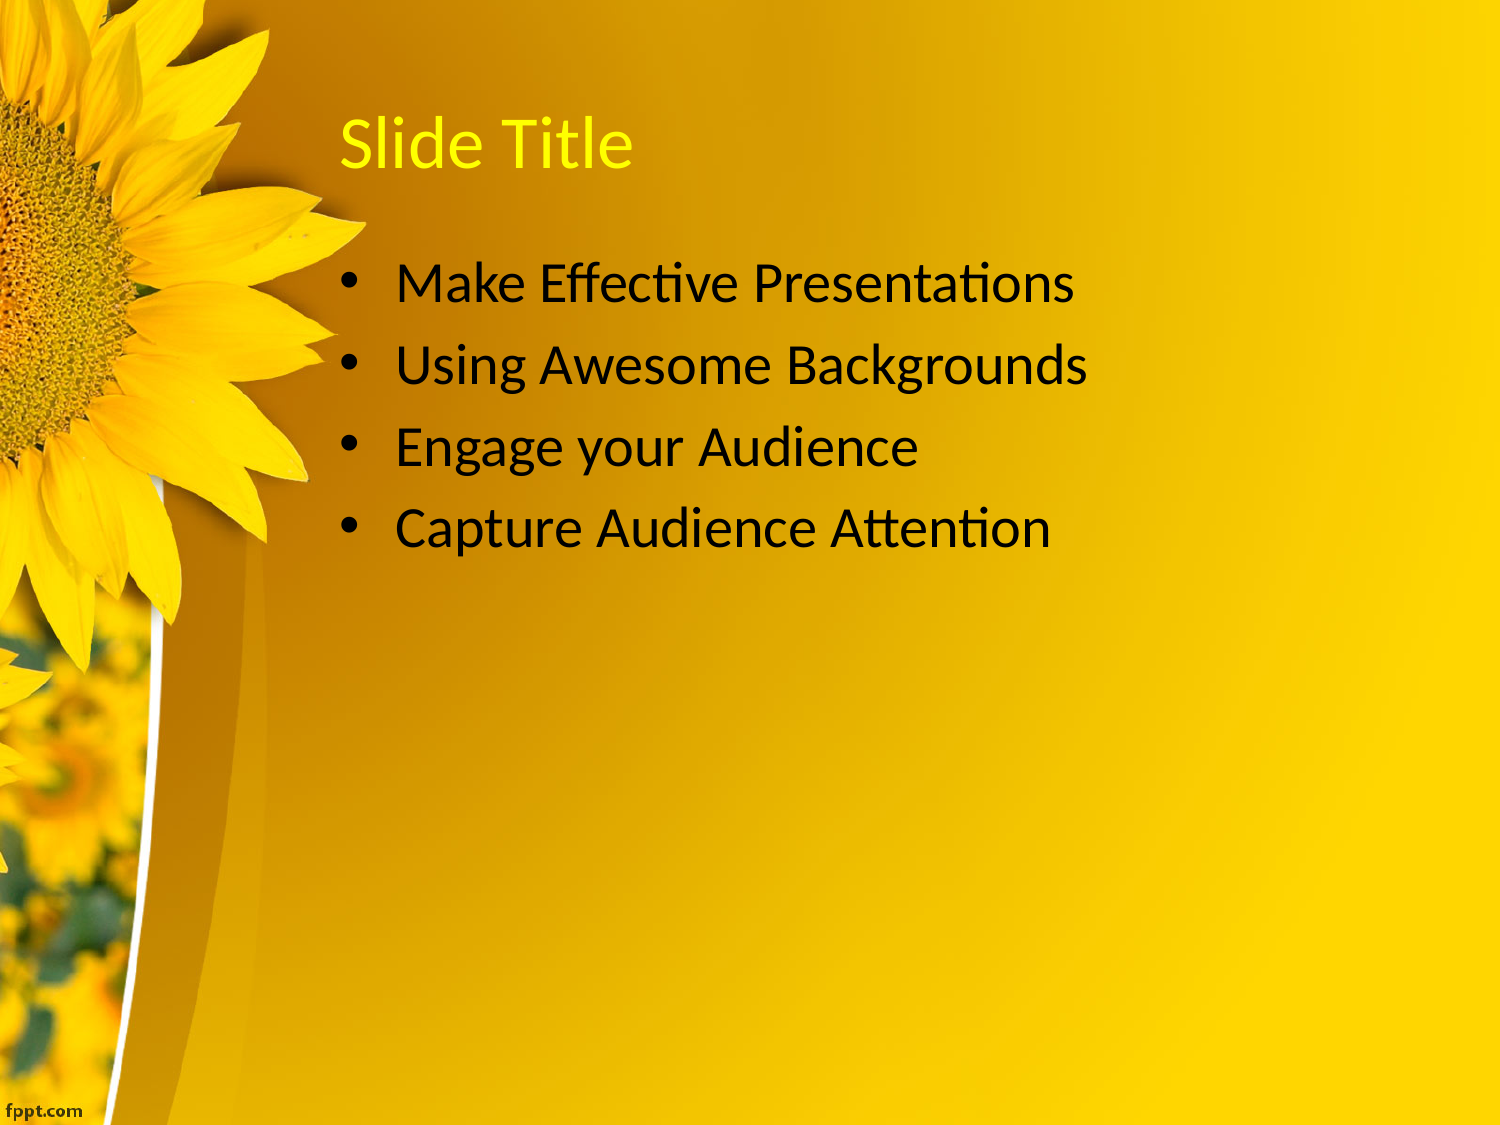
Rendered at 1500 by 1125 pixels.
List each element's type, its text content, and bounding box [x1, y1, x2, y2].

picture [0, 0, 1500, 1125]
title Slide Title [324, 45, 1425, 233]
list Make Effective Presentations Using Awesome Backgrounds Engage your Audience Capture Audience Attention [324, 236, 1425, 939]
